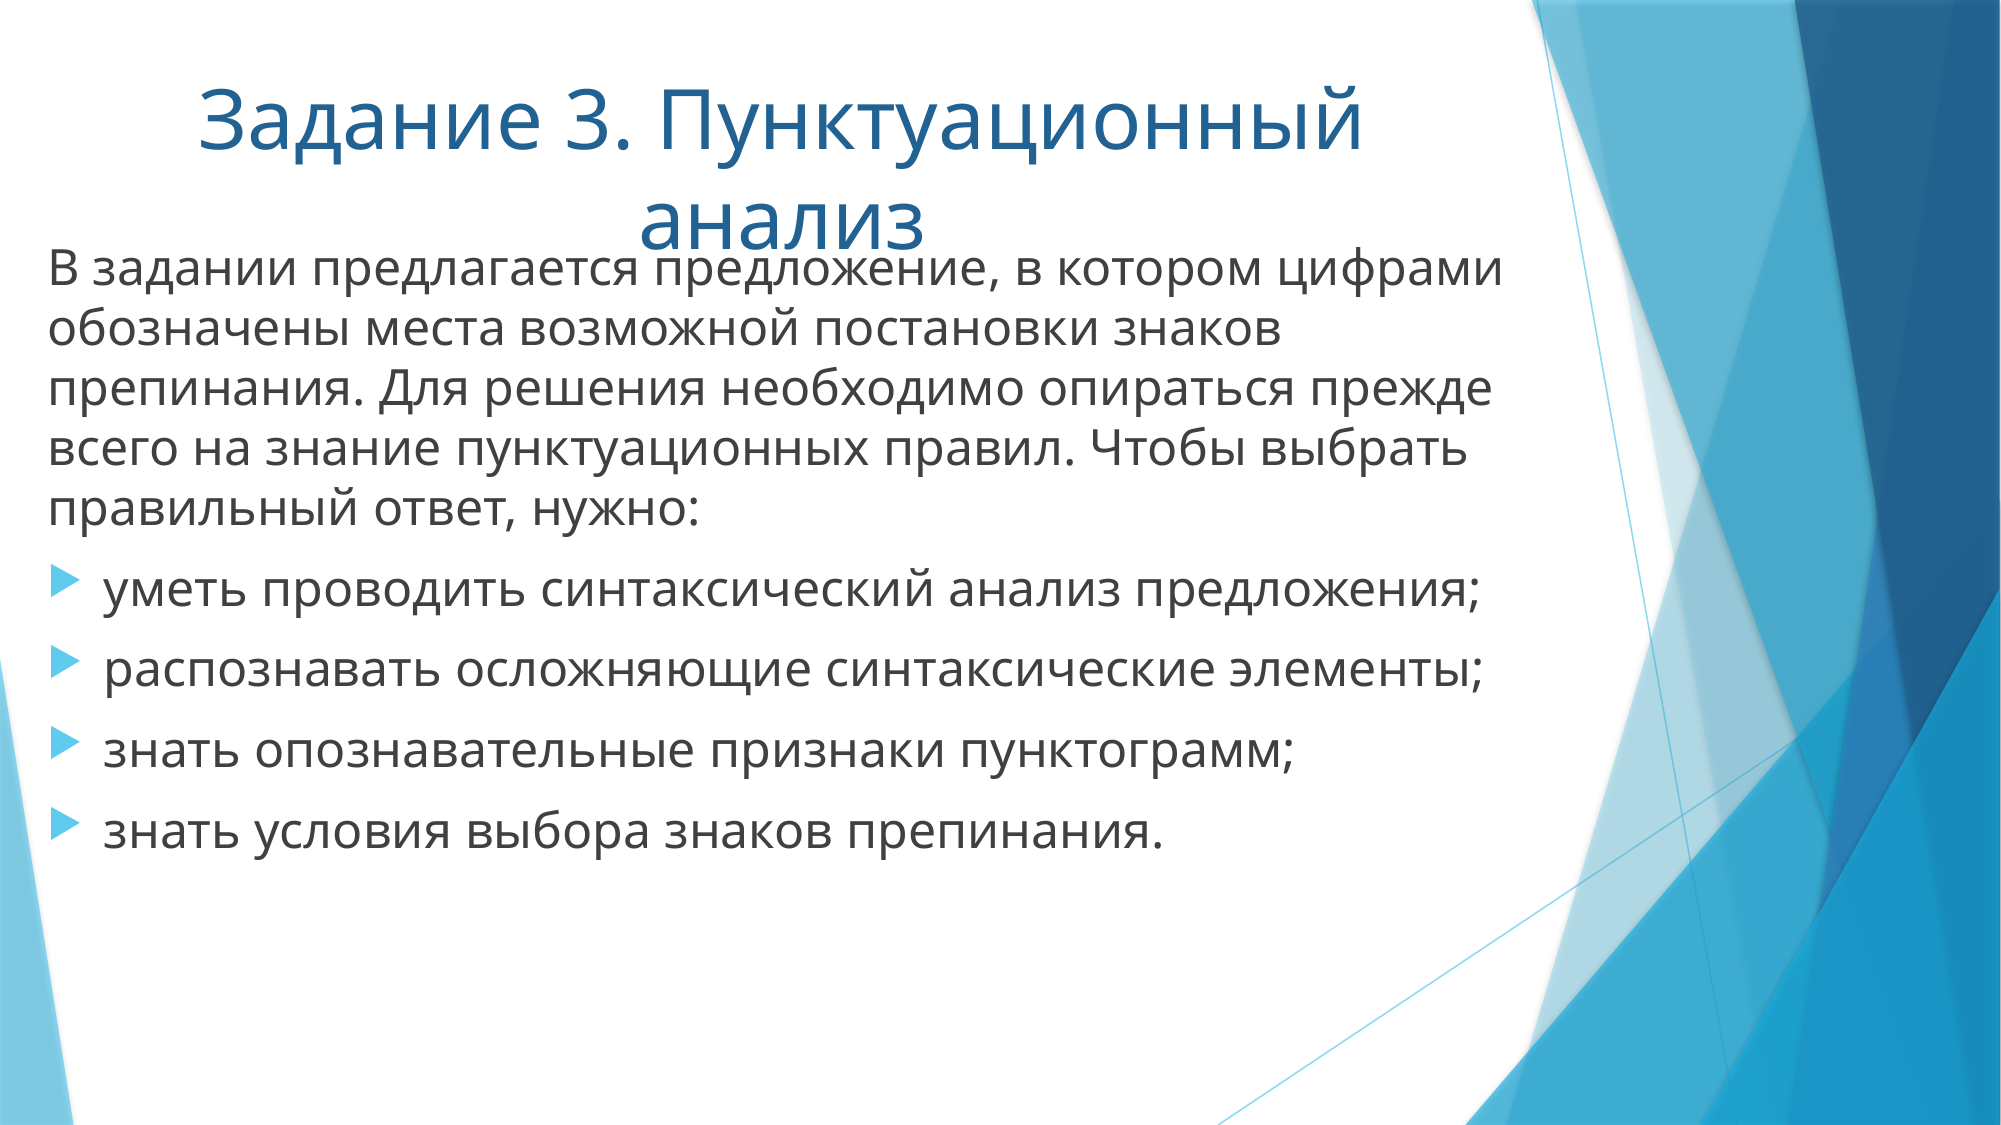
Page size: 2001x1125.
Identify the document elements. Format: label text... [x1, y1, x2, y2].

title Задание 3. Пунктуационный анализ [32, 58, 1533, 228]
list В задании предлагается предложение, в котором цифрами обозначены места возможной постановки знаков препинания. Для решения необходимо опираться прежде всего на знание пунктуационных правил. Чтобы выбрать правильный ответ, нужно: уметь проводить синтаксический анализ предложения; распознавать осложняющие синтаксические элементы; знать опознавательные признаки пунктограмм; знать условия выбора знаков препинания. [32, 227, 1616, 1038]
